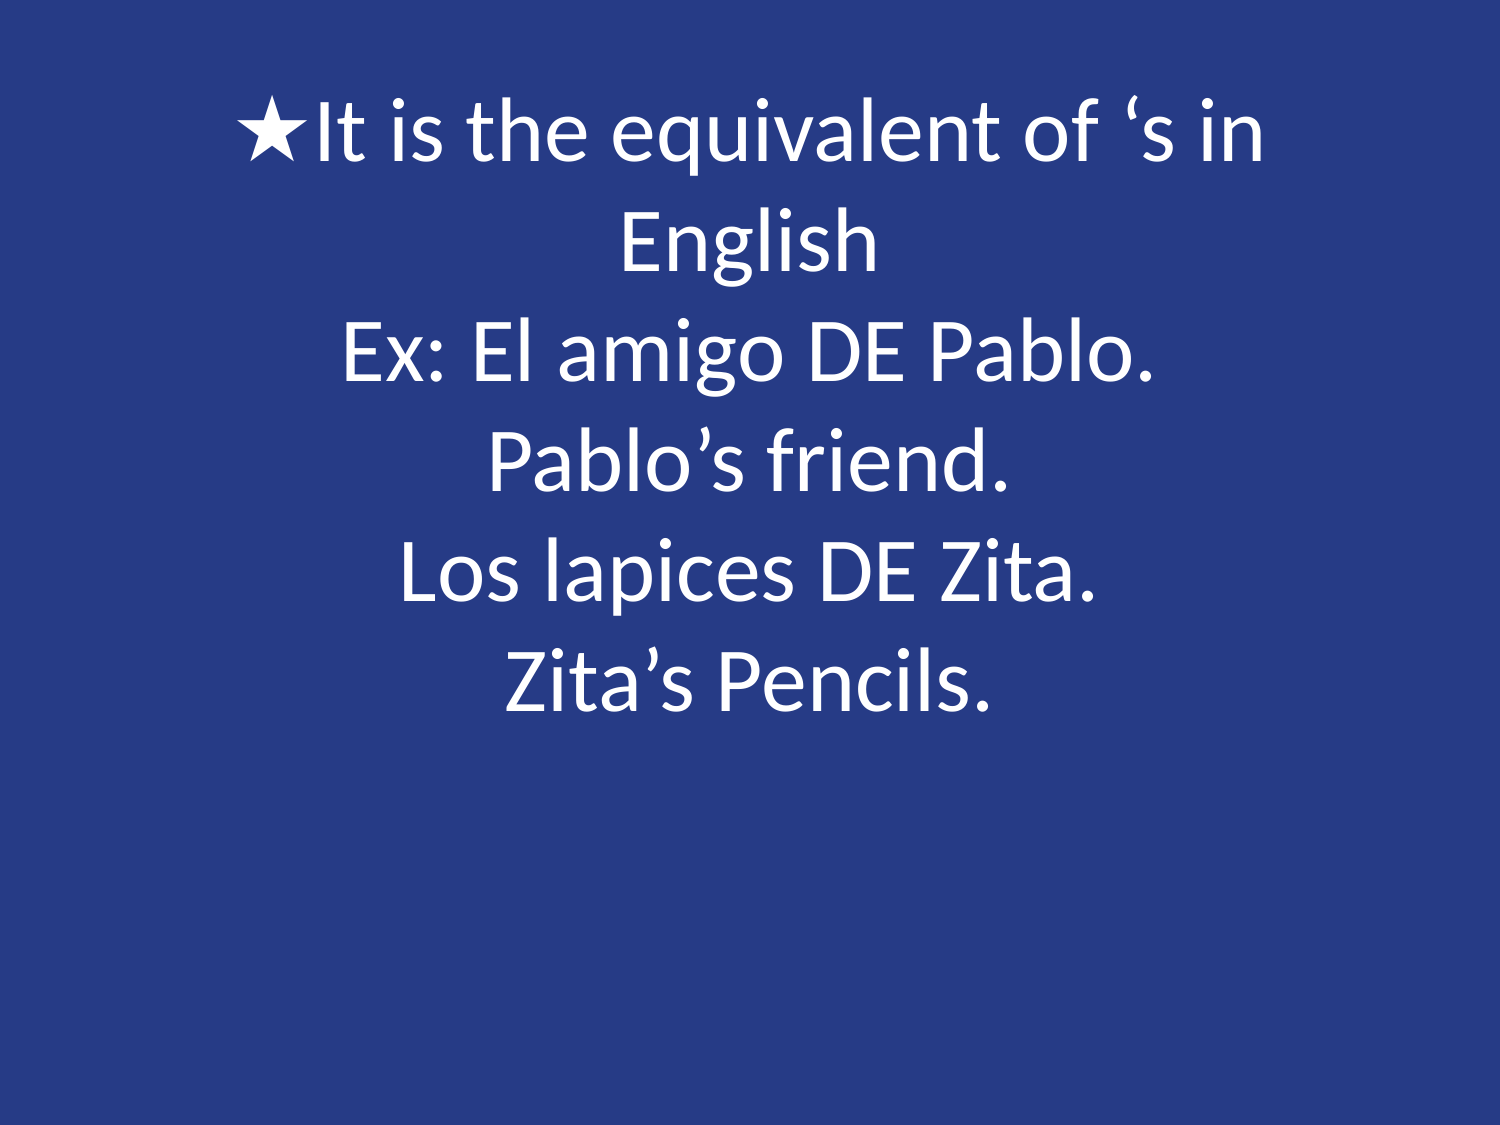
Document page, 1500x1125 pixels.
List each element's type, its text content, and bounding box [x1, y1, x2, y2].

title ★It is the equivalent of ‘s in English Ex: El amigo DE Pablo. Pablo’s friend. Los lapices DE Zita. Zita’s Pencils. [75, 45, 1425, 755]
